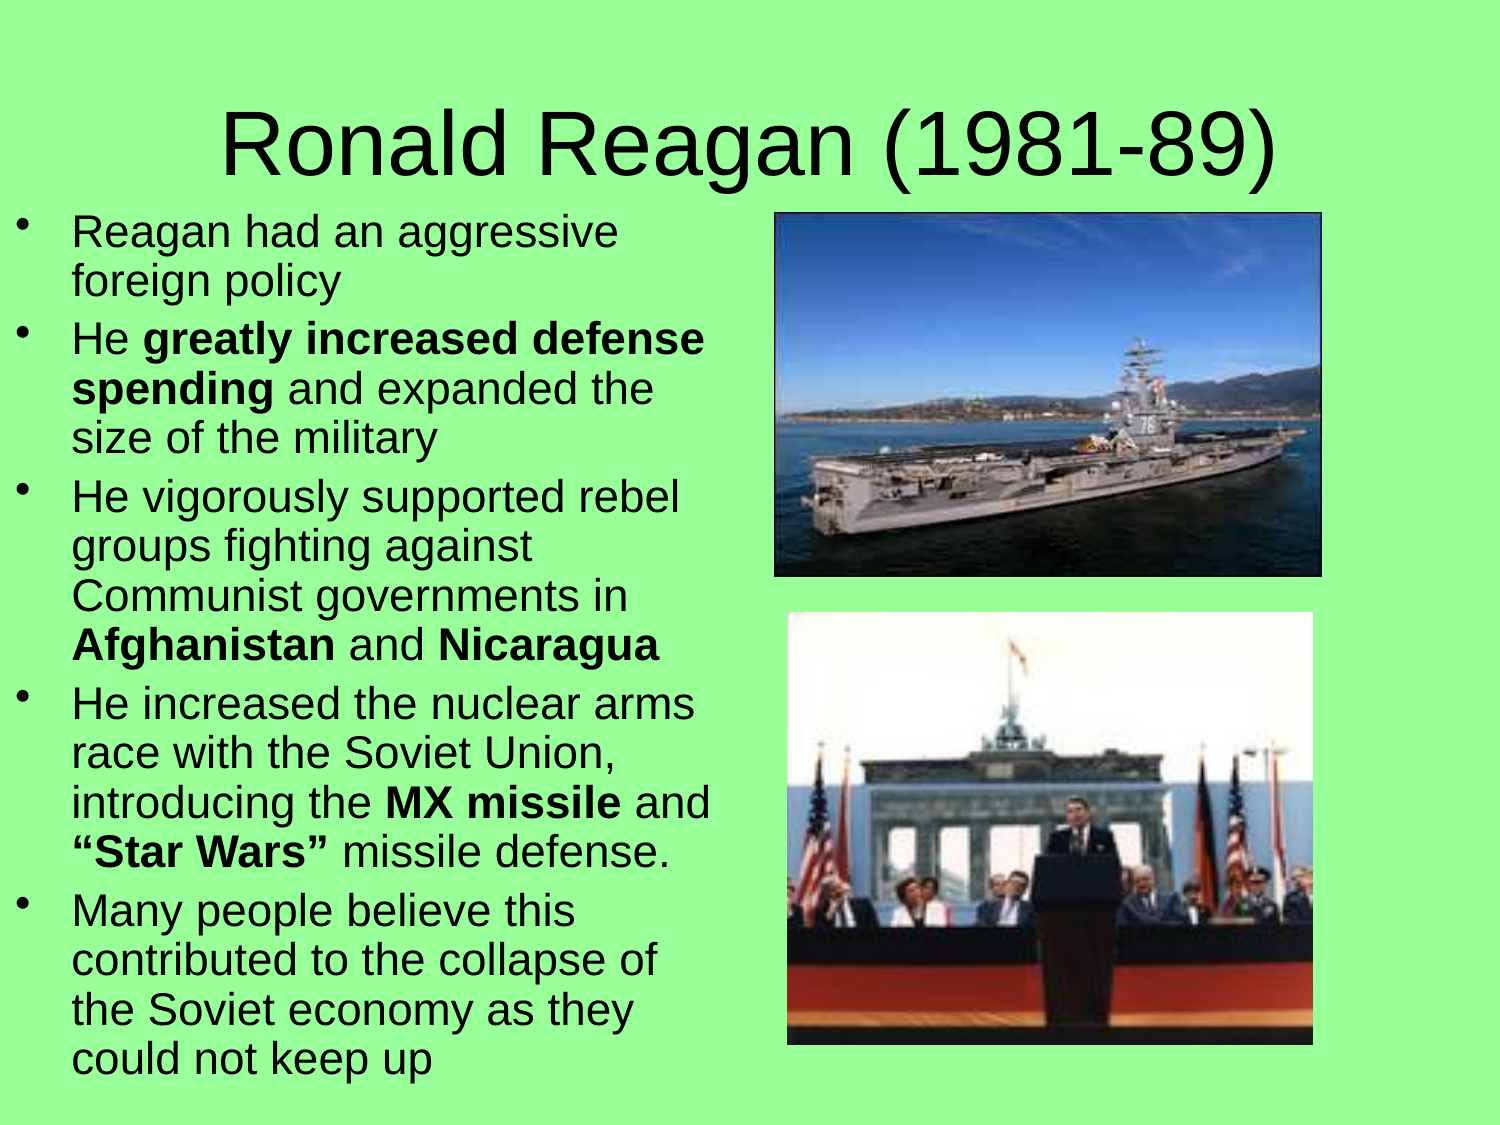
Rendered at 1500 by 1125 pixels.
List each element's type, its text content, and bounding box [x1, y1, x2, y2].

picture [787, 612, 1313, 1045]
list Reagan had an aggressive foreign policy He greatly increased defense spending and expanded the size of the military He vigorously supported rebel groups fighting against Communist governments in Afghanistan and Nicaragua He increased the nuclear arms race with the Soviet Union, introducing the MX missile and “Star Wars” missile defense. Many people believe this contributed to the collapse of the Soviet economy as they could not keep up [0, 200, 738, 943]
title Ronald Reagan (1981-89) [75, 45, 1425, 233]
picture [774, 212, 1322, 577]
